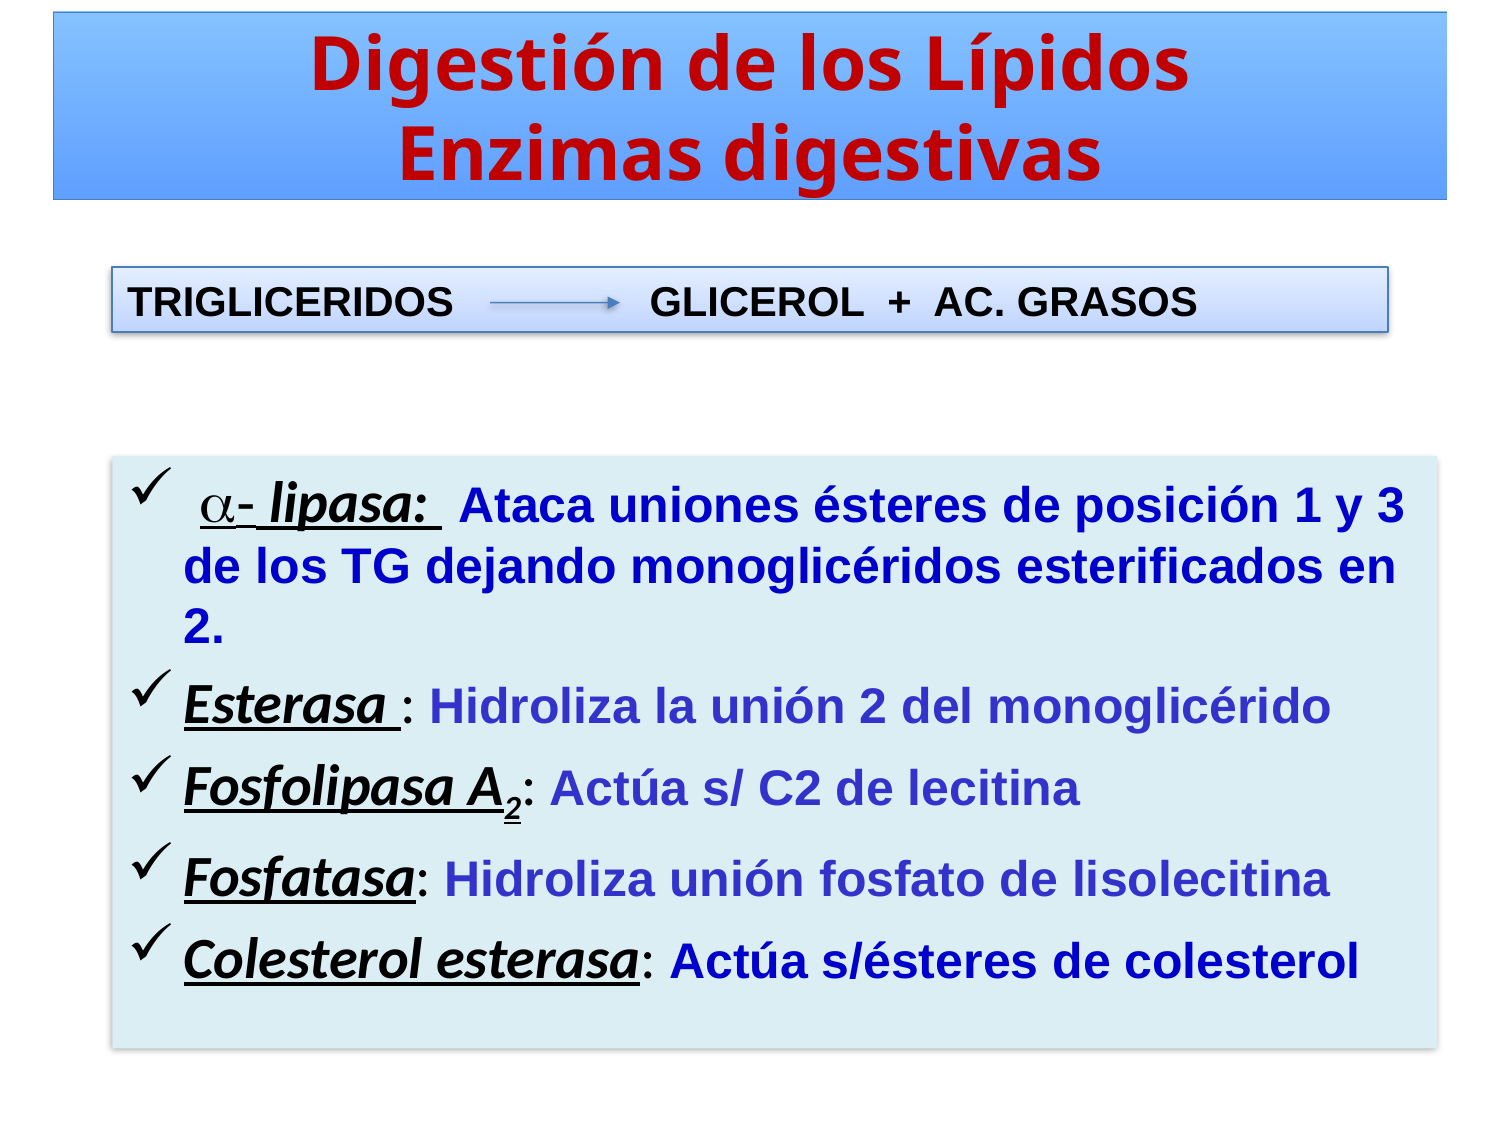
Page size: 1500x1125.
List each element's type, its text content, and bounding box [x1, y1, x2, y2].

list a- lipasa: Ataca uniones ésteres de posición 1 y 3 de los TG dejando monoglicéridos esterificados en 2. Esterasa : Hidroliza la unión 2 del monoglicérido Fosfolipasa A2: Actúa s/ C2 de lecitina Fosfatasa: Hidroliza unión fosfato de lisolecitina Colesterol esterasa: Actúa s/ésteres de colesterol [112, 456, 1438, 1049]
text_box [111, 266, 1389, 333]
title Digestión de los Lípidos Enzimas digestivas [53, 11, 1447, 200]
